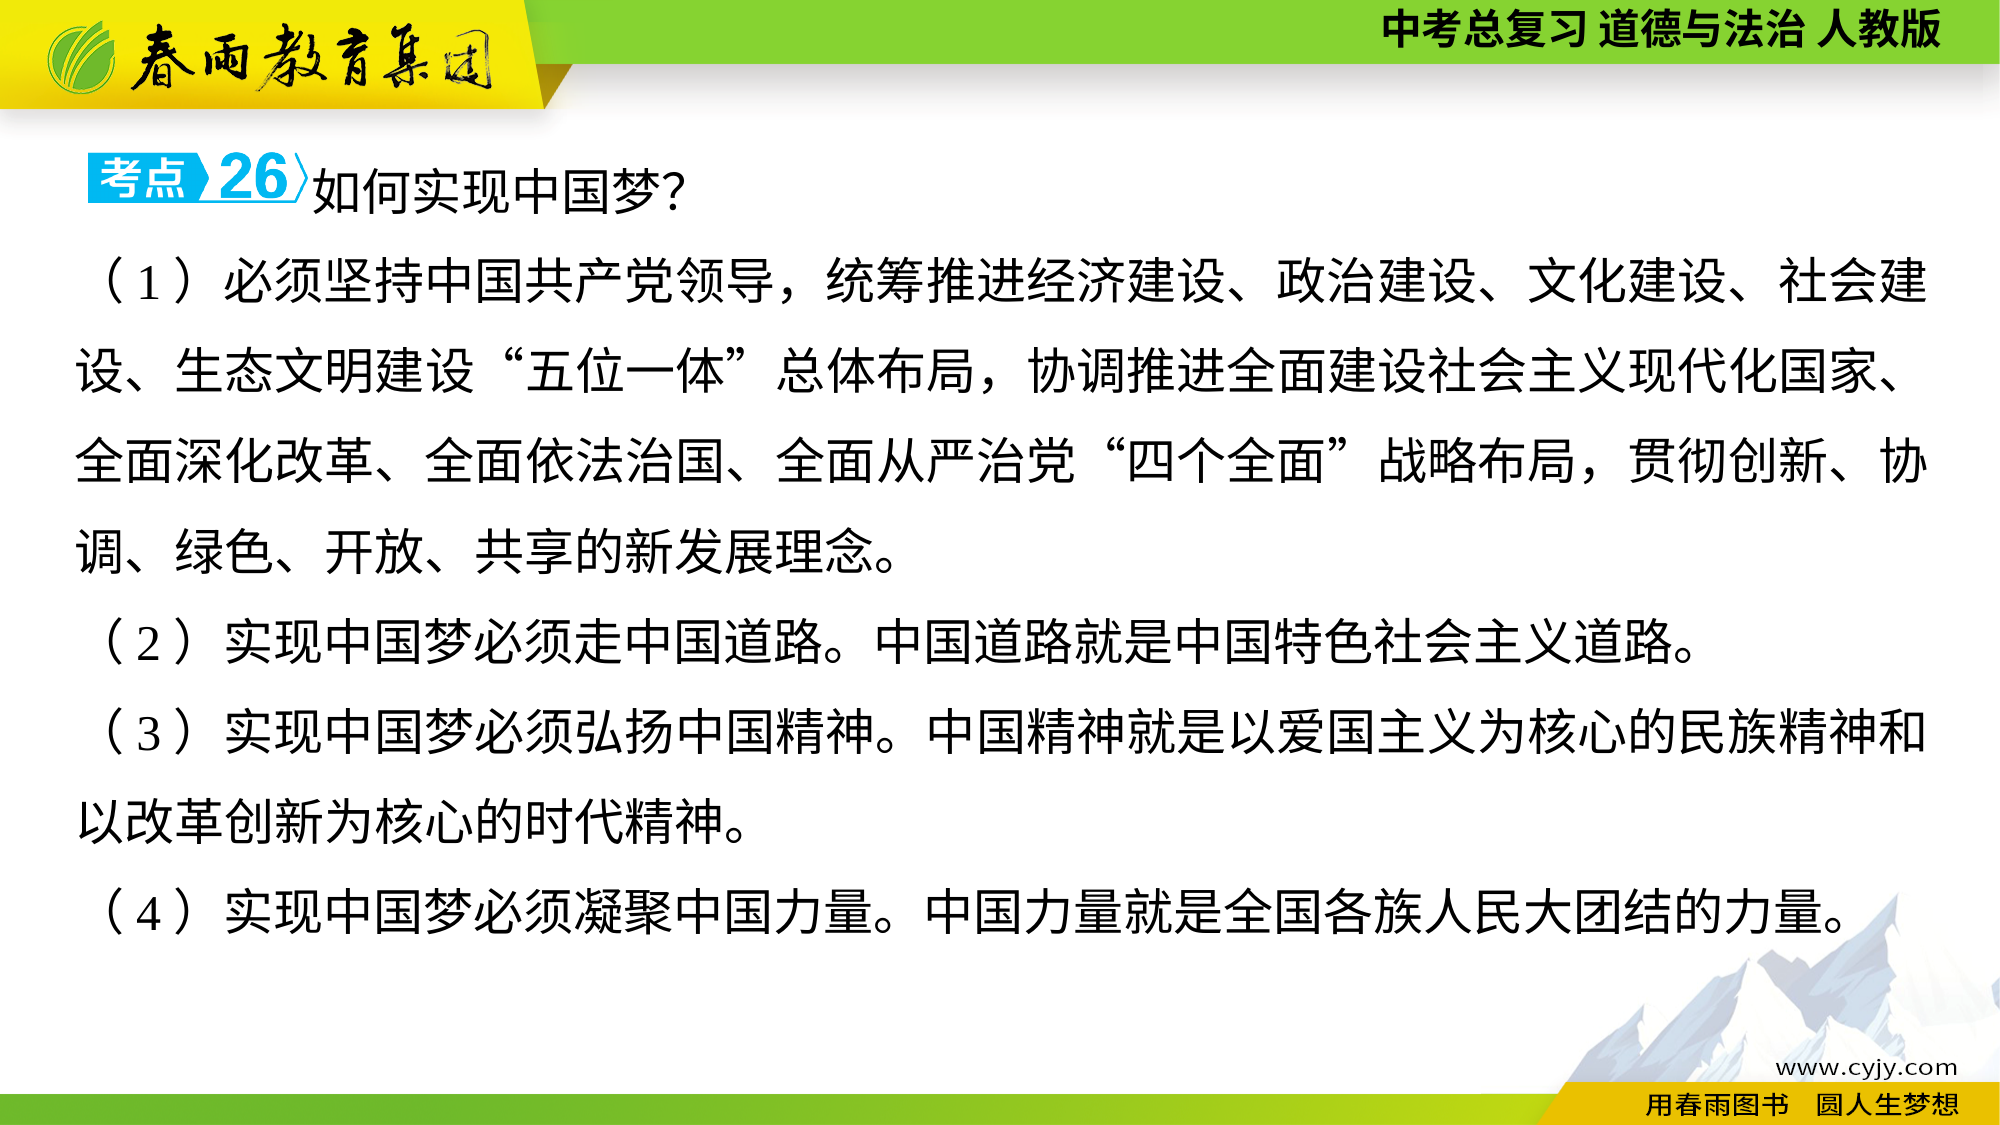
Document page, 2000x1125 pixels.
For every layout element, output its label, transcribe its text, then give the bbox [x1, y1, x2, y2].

list 如何实现中国梦？ （1）必须坚持中国共产党领导，统筹推进经济建设、政治建设、文化建设、社会建设、生态文明建设“五位一体”总体布局，协调推进全面建设社会主义现代化国家、全面深化改革、全面依法治国、全面从严治党“四个全面”战略布局，贯彻创新、协调、绿色、开放、共享的新发展理念。 （2）实现中国梦必须走中国道路。中国道路就是中国特色社会主义道路。 （3）实现中国梦必须弘扬中国精神。中国精神就是以爱国主义为核心的民族精神和以改革创新为核心的时代精神。 （4）实现中国梦必须凝聚中国力量。中国力量就是全国各族人民大团结的力量。 [59, 122, 1944, 944]
picture [0, 0, 2000, 1125]
